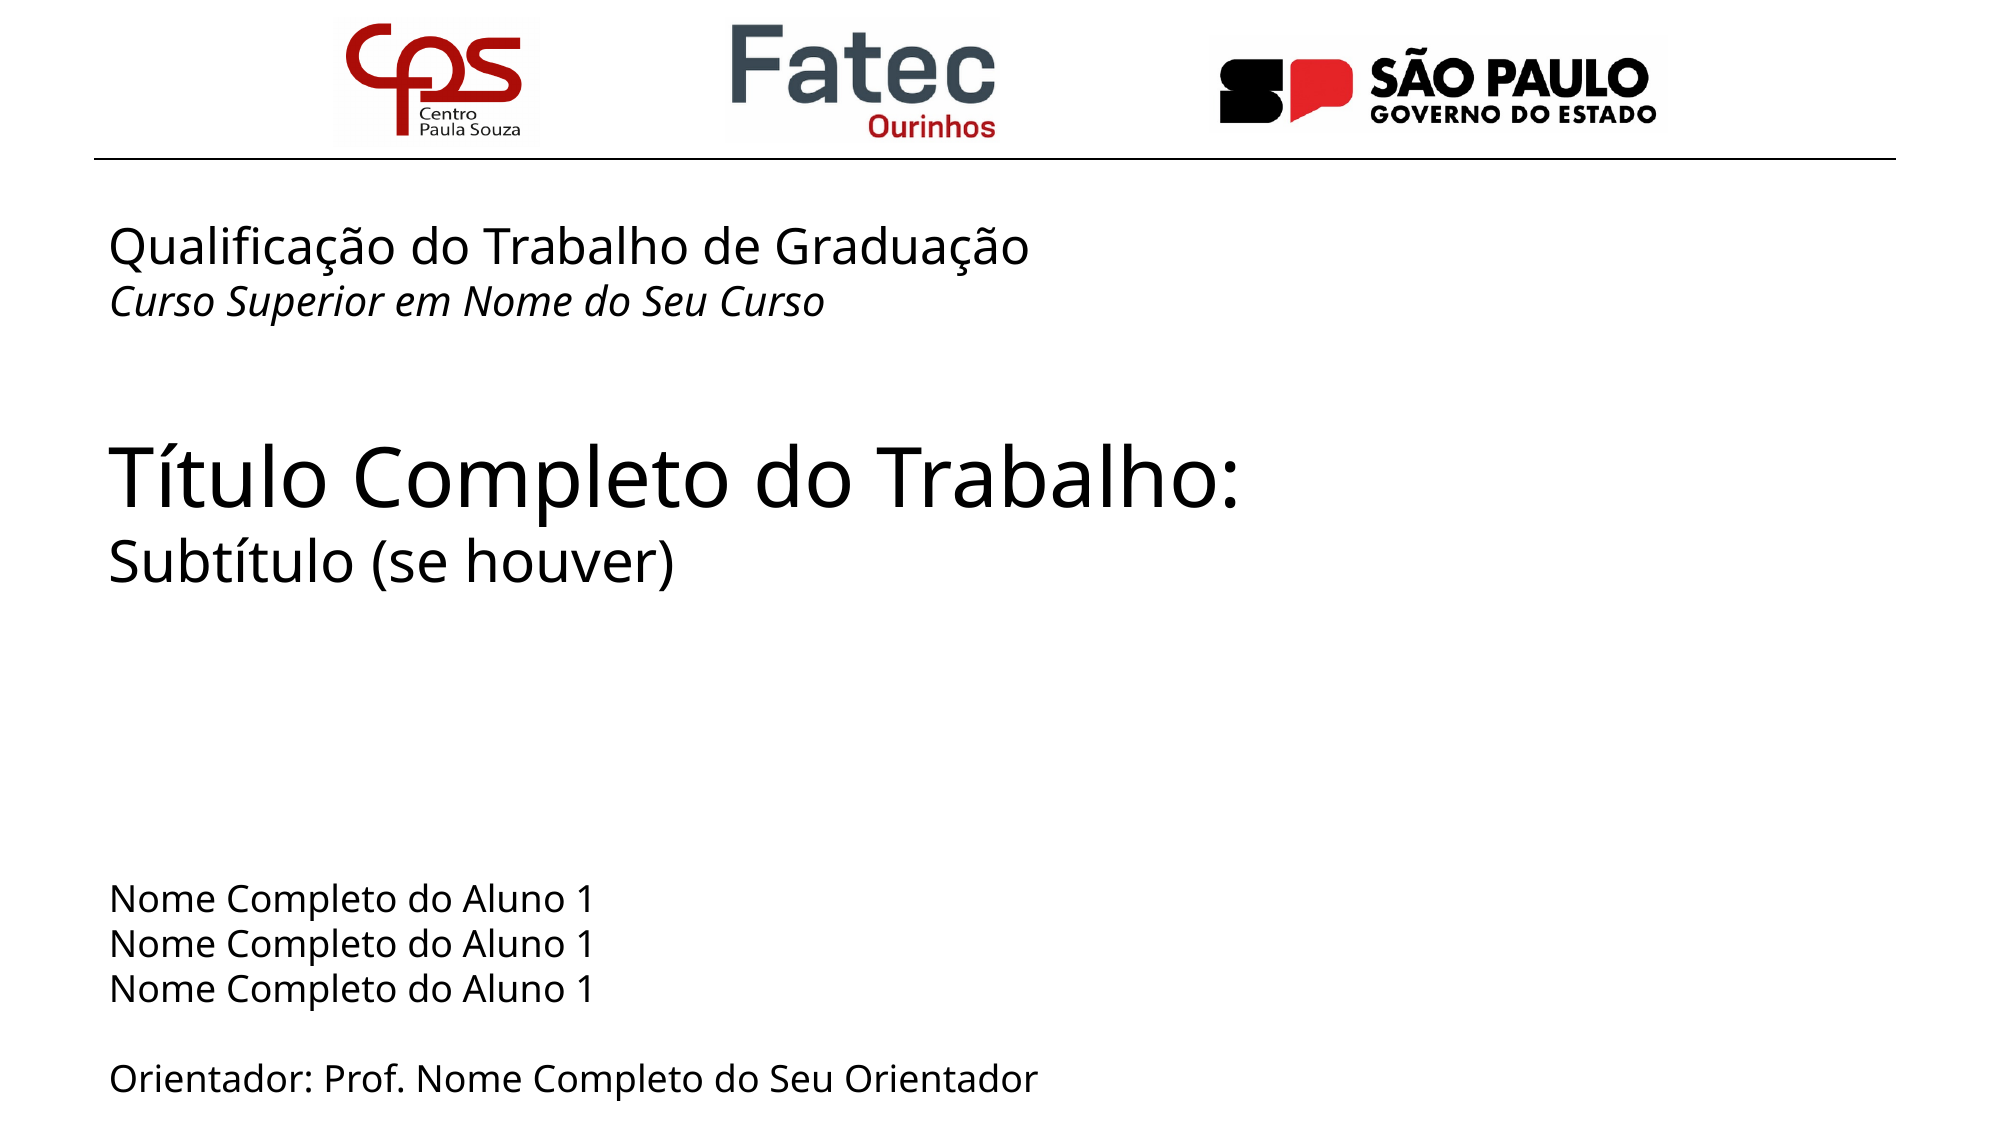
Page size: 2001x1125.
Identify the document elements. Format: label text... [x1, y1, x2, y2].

picture [1208, 35, 1668, 133]
picture [724, 17, 1001, 143]
picture [332, 17, 540, 148]
text_box Qualificação do Trabalho de Graduação Curso Superior em Nome do Seu Curso Título Completo do Trabalho: Subtítulo (se houver) Nome Completo do Aluno 1 Nome Completo do Aluno 1 Nome Completo do Aluno 1 Orientador: Prof. Nome Completo do Seu Orientador [94, 207, 1896, 1107]
